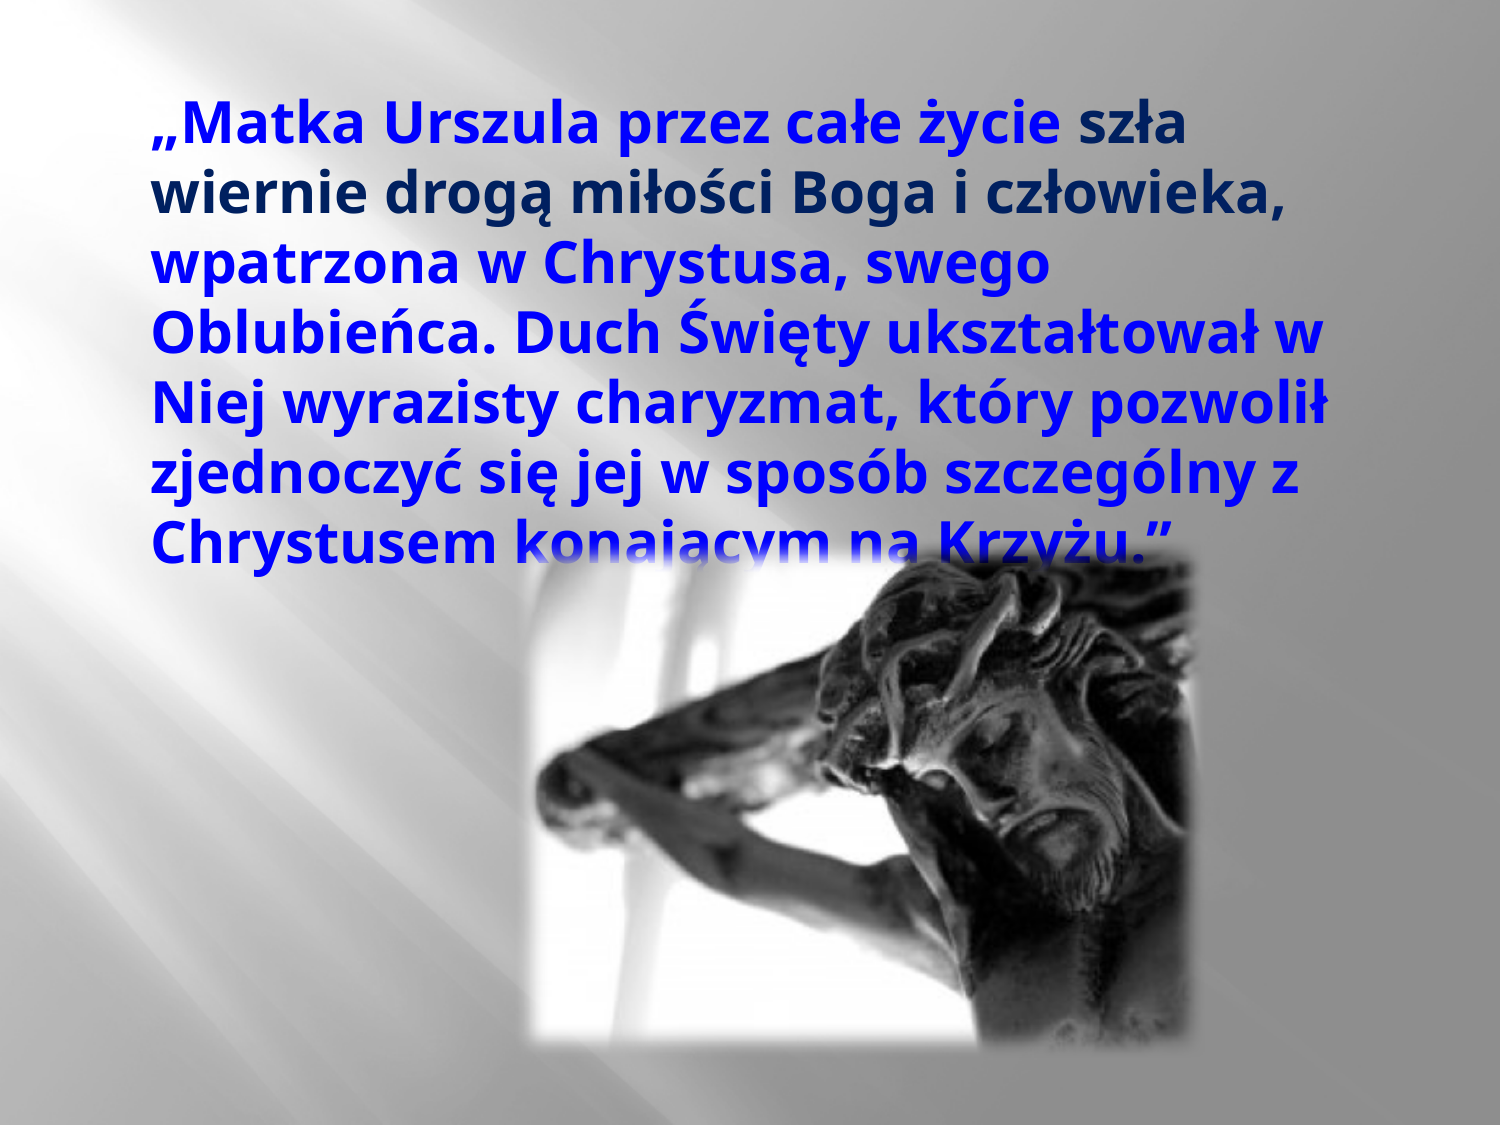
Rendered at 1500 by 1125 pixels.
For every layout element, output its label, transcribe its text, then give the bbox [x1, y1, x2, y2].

text_box „Matka Urszula przez całe życie szła wiernie drogą miłości Boga i człowieka, wpatrzona w Chrystusa, swego Oblubieńca. Duch Święty ukształtował w Niej wyrazisty charyzmat, który pozwolił zjednoczyć się jej w sposób szczególny z Chrystusem konającym na Krzyżu.” – Jan Paweł II [135, 78, 1365, 633]
picture [513, 538, 1206, 1058]
